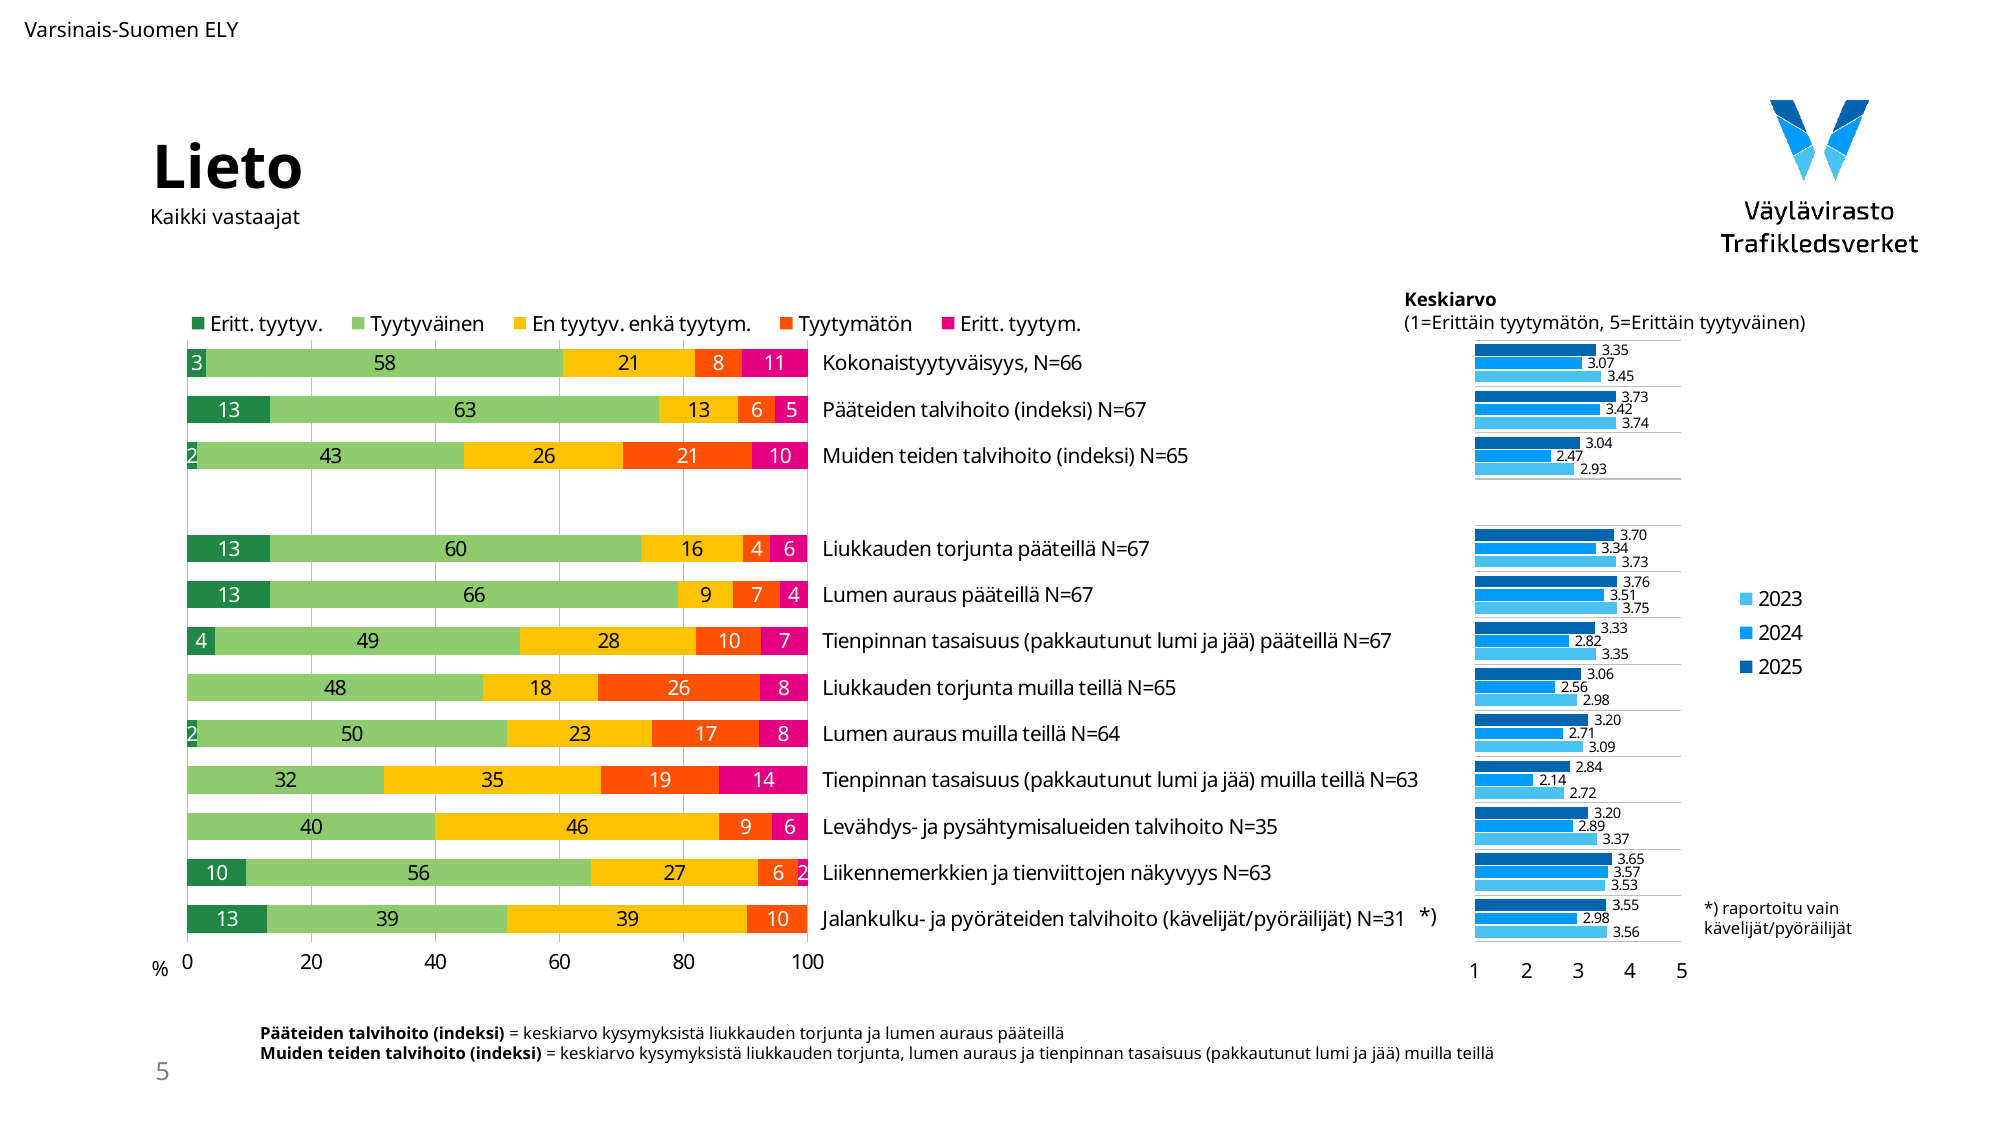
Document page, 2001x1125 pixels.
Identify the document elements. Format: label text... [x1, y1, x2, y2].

text_box Keskiarvo (1=Erittäin tyytymätön, 5=Erittäin tyytyväinen) [1389, 280, 1826, 341]
text_box *) raportoitu vain kävelijät/pyöräilijät [1822, 890, 1868, 945]
text_box Pääteiden talvihoito (indeksi) = keskiarvo kysymyksistä liukkauden torjunta ja lumen auraus pääteillä Muiden teiden talvihoito (indeksi) = keskiarvo kysymyksistä liukkauden torjunta, lumen auraus ja tienpinnan tasaisuus (pakkautunut lumi ja jää) muilla teillä [245, 1015, 1520, 1094]
chart [168, 281, 1822, 985]
text_box Varsinais-Suomen ELY [9, 9, 254, 50]
text_box Kaikki vastaajat [135, 196, 315, 237]
title Lieto [137, 59, 1555, 278]
footer [0, 1042, 675, 1103]
text_box % [136, 948, 184, 989]
picture [1682, 62, 1958, 292]
